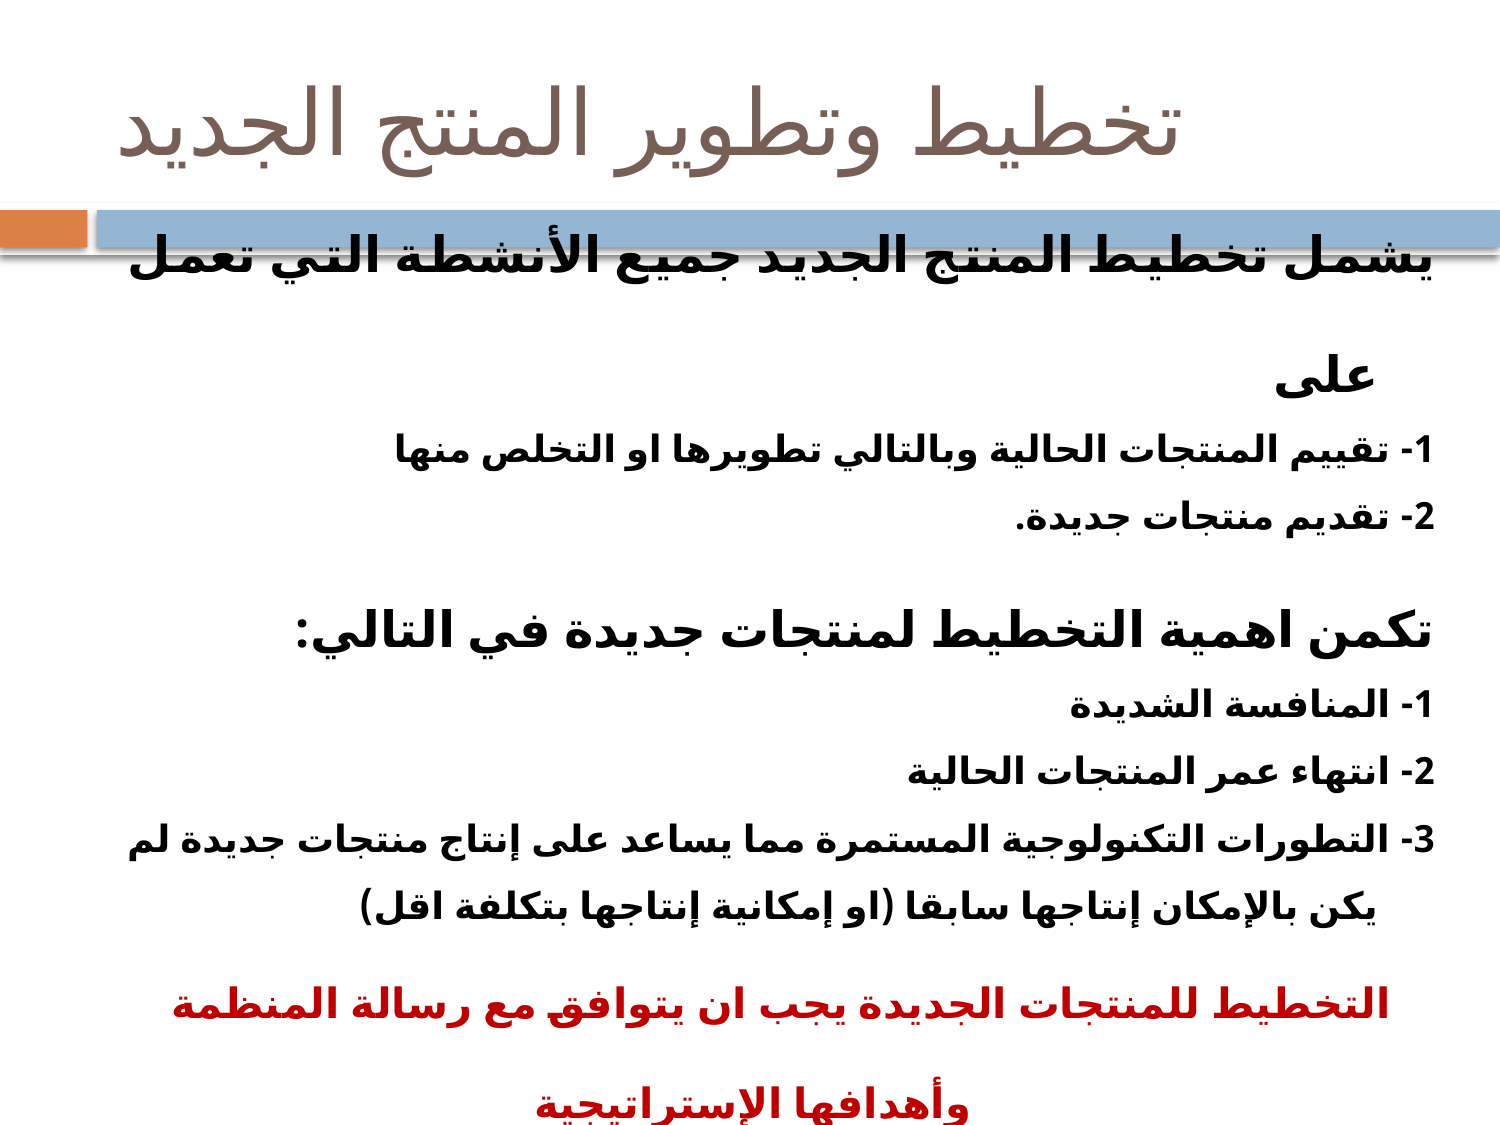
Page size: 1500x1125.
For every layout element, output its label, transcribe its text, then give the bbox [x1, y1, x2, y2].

title تخطيط وتطوير المنتج الجديد [100, 37, 1438, 200]
text_box يشمل تخطيط المنتج الجديد جميع الأنشطة التي تعمل على 1- تقييم المنتجات الحالية وبالتالي تطويرها او التخلص منها 2- تقديم منتجات جديدة. تكمن اهمية التخطيط لمنتجات جديدة في التالي: 1- المنافسة الشديدة 2- انتهاء عمر المنتجات الحالية 3- التطورات التكنولوجية المستمرة مما يساعد على إنتاج منتجات جديدة لم يكن بالإمكان إنتاجها سابقا (او إمكانية إنتاجها بتكلفة اقل) التخطيط للمنتجات الجديدة يجب ان يتوافق مع رسالة المنظمة وأهدافها الإستراتيجية [112, 234, 1450, 1055]
